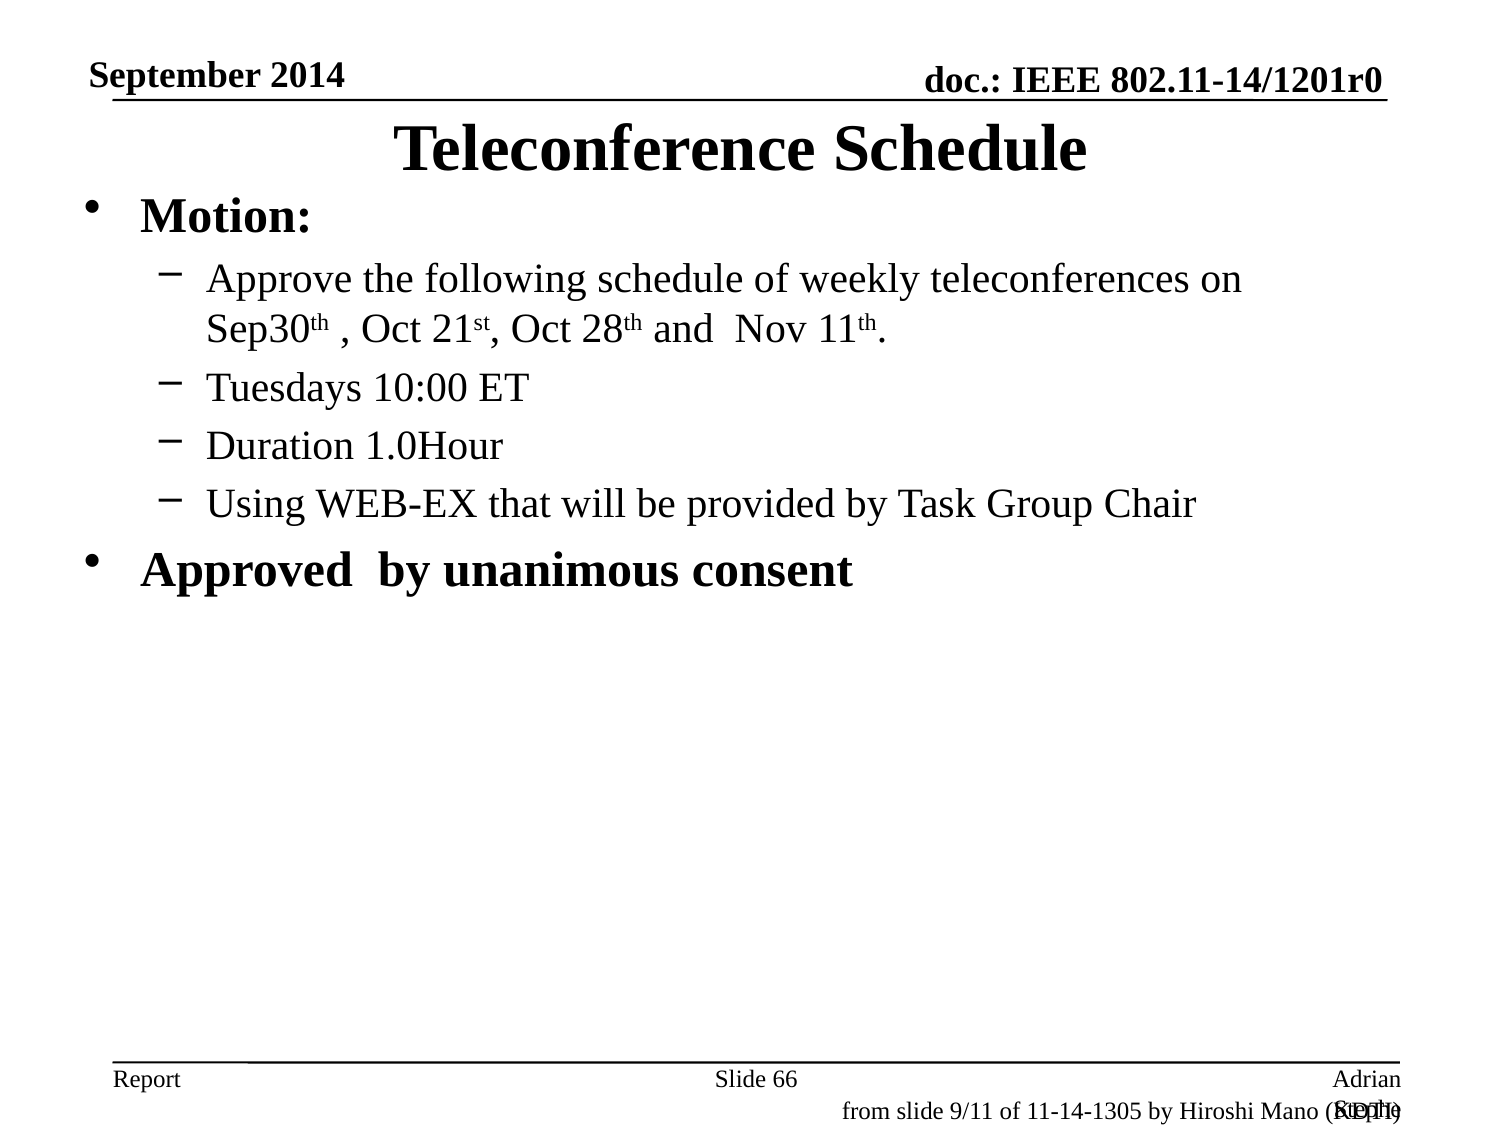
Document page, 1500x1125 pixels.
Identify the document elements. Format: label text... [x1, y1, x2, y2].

title Teleconference Schedule [112, 112, 1388, 175]
list Motion: Approve the following schedule of weekly teleconferences on Sep30th , Oct 21st, Oct 28th and Nov 11th. Tuesdays 10:00 ET Duration 1.0Hour Using WEB-EX that will be provided by Task Group Chair Approved by unanimous consent [68, 174, 1363, 1038]
text_box September 2014 [88, 50, 346, 96]
slide_number Slide 66 [712, 1061, 800, 1087]
text_box from slide 9/11 of 11-14-1305 by Hiroshi Mano (KDTI) [343, 1087, 1417, 1125]
footer Adrian Stephens, Intel Corporation [1324, 1061, 1402, 1087]
